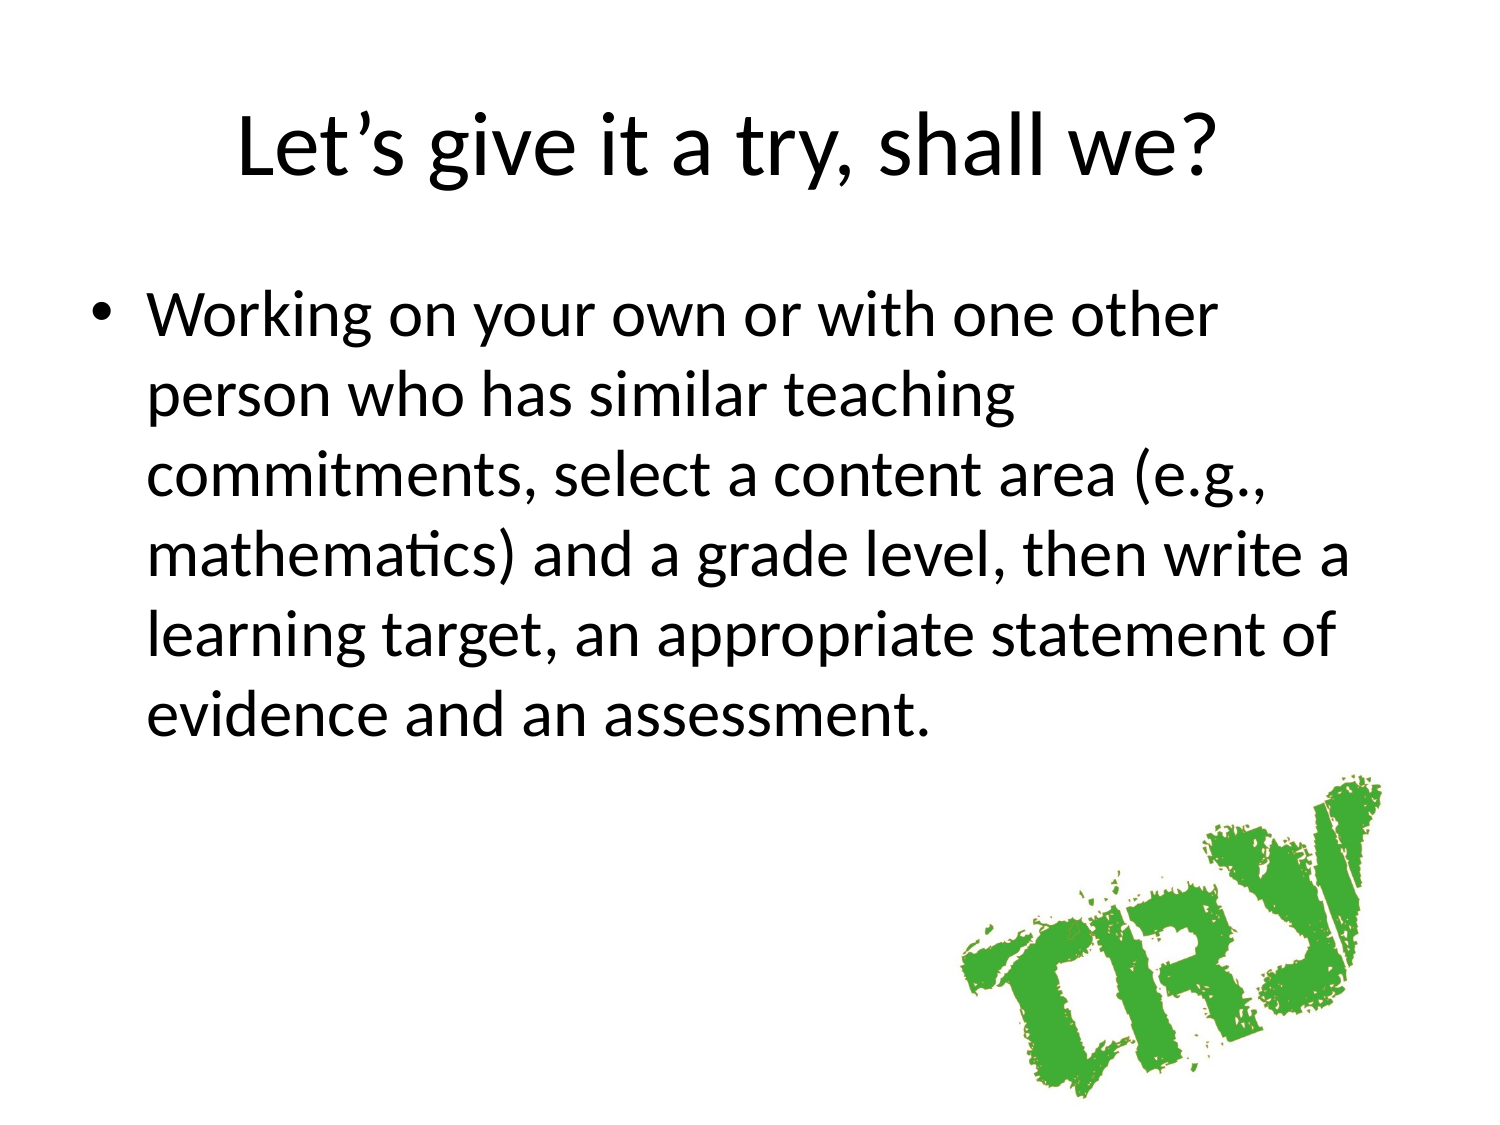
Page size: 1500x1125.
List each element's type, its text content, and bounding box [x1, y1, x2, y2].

picture [949, 766, 1388, 1109]
title Let’s give it a try, shall we? [75, 45, 1425, 233]
list Working on your own or with one other person who has similar teaching commitments, select a content area (e.g., mathematics) and a grade level, then write a learning target, an appropriate statement of evidence and an assessment. [75, 262, 1425, 1005]
